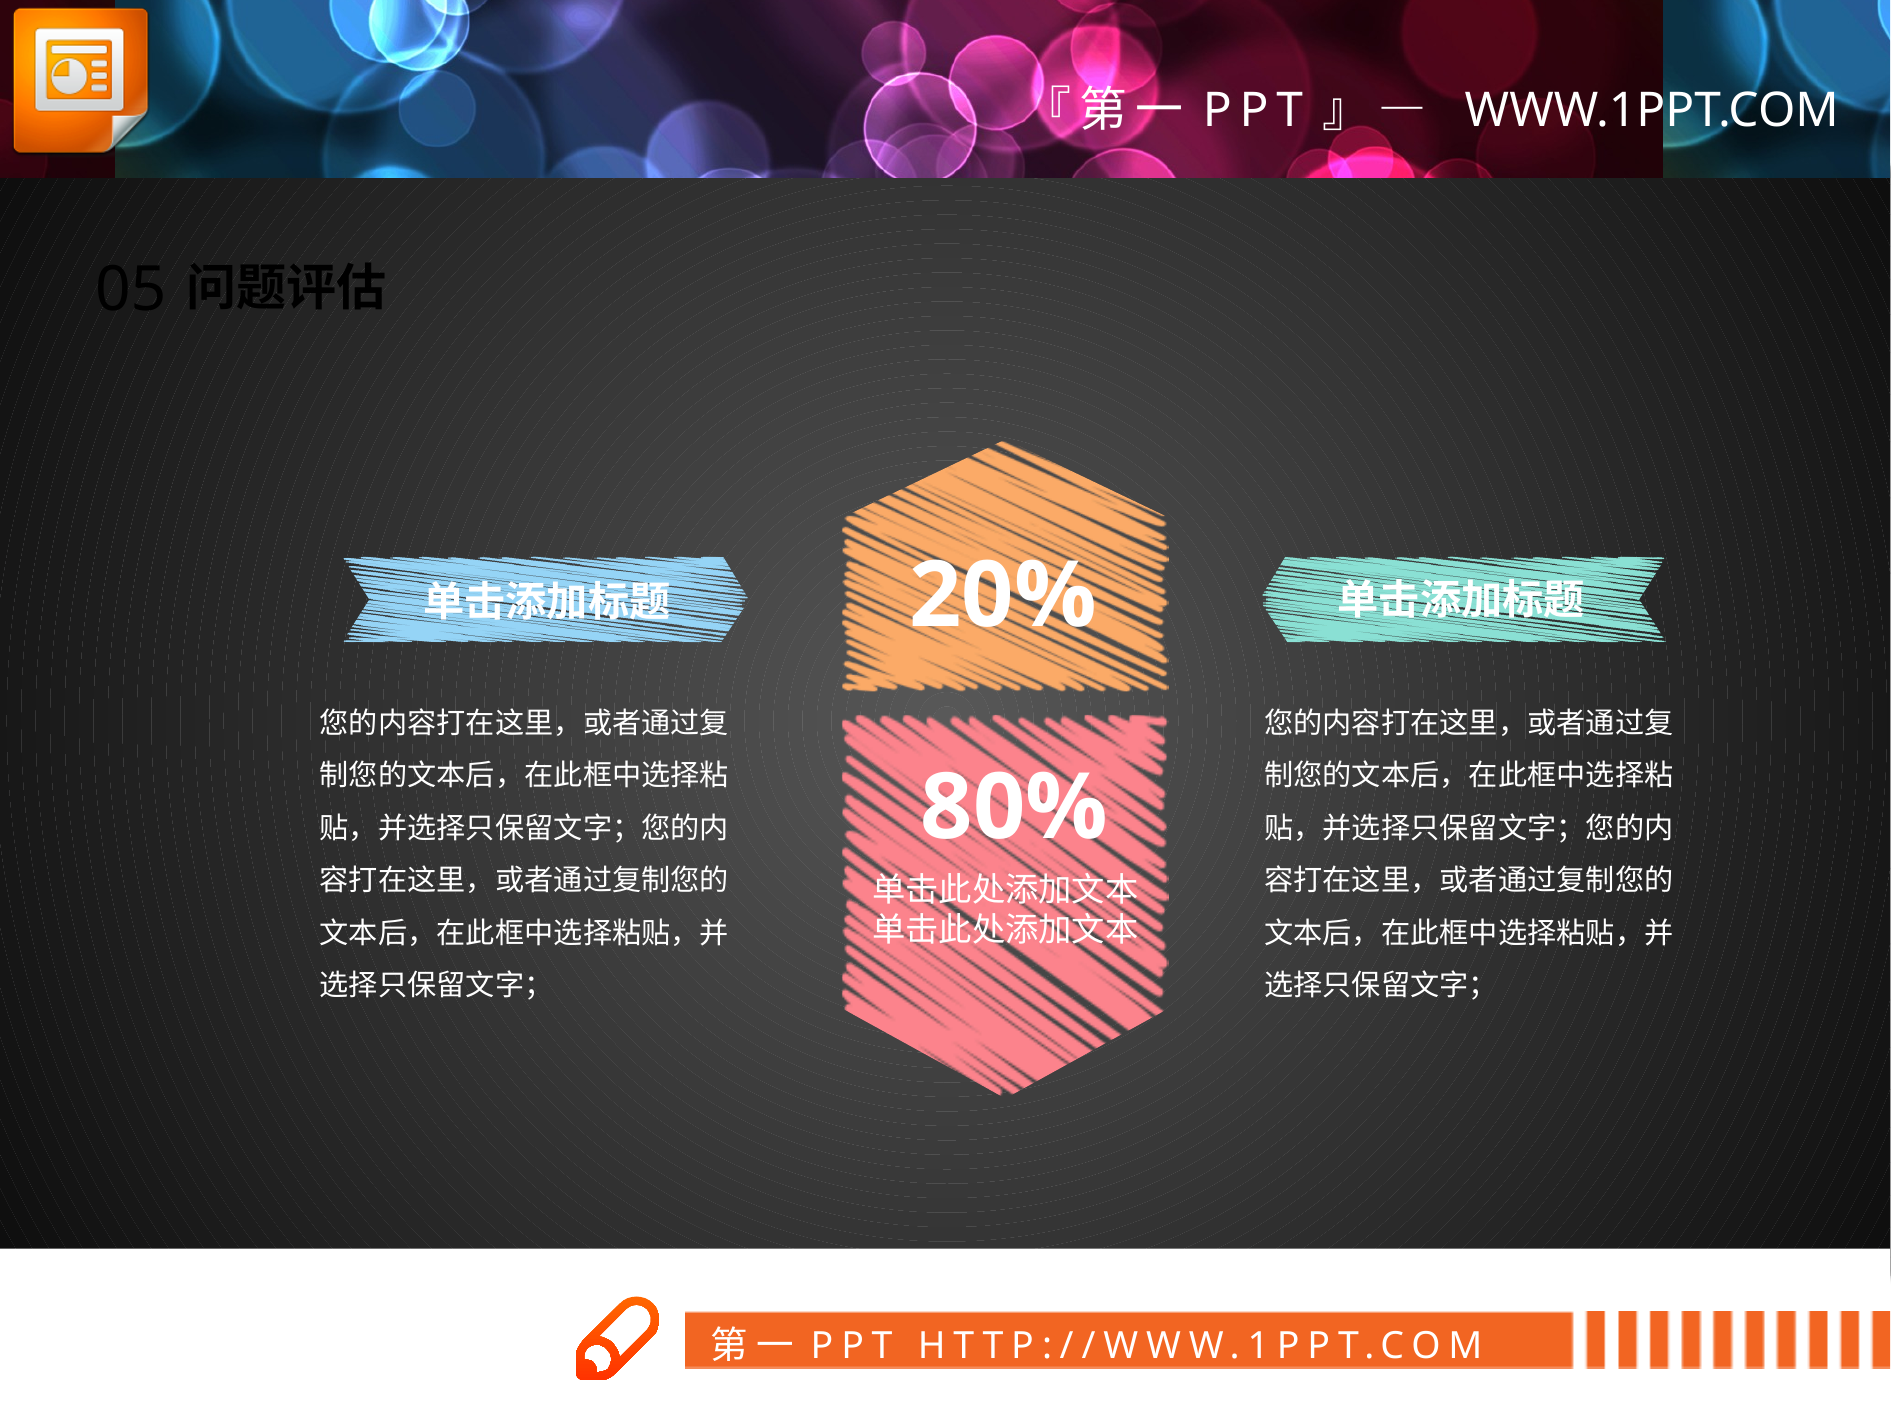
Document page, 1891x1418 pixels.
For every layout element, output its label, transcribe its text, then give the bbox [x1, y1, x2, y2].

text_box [341, 556, 750, 643]
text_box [841, 714, 1170, 1099]
text_box 您的内容打在这里，或者通过复制您的文本后，在此框中选择粘贴，并选择只保留文字；您的内容打在这里，或者通过复制您的文本后，在此框中选择粘贴，并选择只保留文字； [305, 679, 757, 1062]
text_box 05 [78, 240, 183, 331]
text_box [841, 439, 1170, 692]
text_box 您的内容打在这里，或者通过复制您的文本后，在此框中选择粘贴，并选择只保留文字；您的内容打在这里，或者通过复制您的文本后，在此框中选择粘贴，并选择只保留文字； [1249, 679, 1701, 1062]
picture [685, 1311, 1891, 1369]
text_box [1259, 556, 1667, 643]
text_box 问题评估 [183, 248, 652, 323]
picture [0, 0, 1891, 178]
